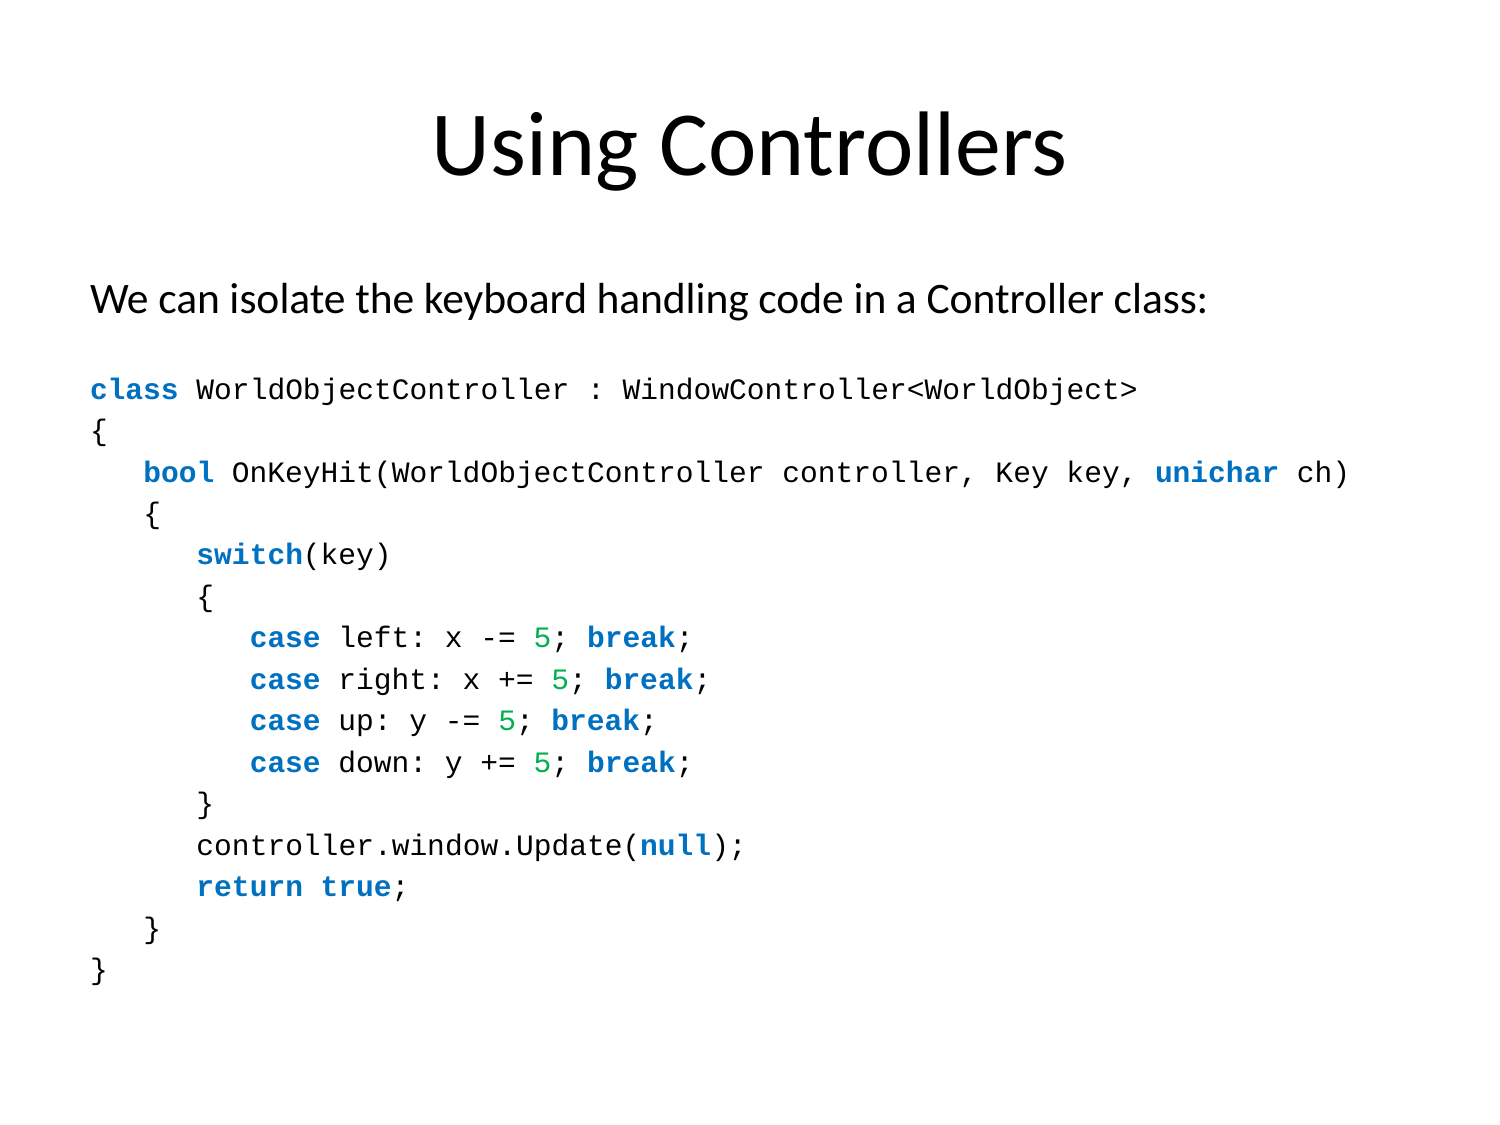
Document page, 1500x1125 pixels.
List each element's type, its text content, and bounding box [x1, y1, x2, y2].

list We can isolate the keyboard handling code in a Controller class: class WorldObjectController : WindowController<WorldObject> { bool OnKeyHit(WorldObjectController controller, Key key, unichar ch) { switch(key) { case left: x -= 5; break; case right: x += 5; break; case up: y -= 5; break; case down: y += 5; break; } controller.window.Update(null); return true; } } [75, 262, 1425, 1005]
title Using Controllers [75, 45, 1425, 233]
